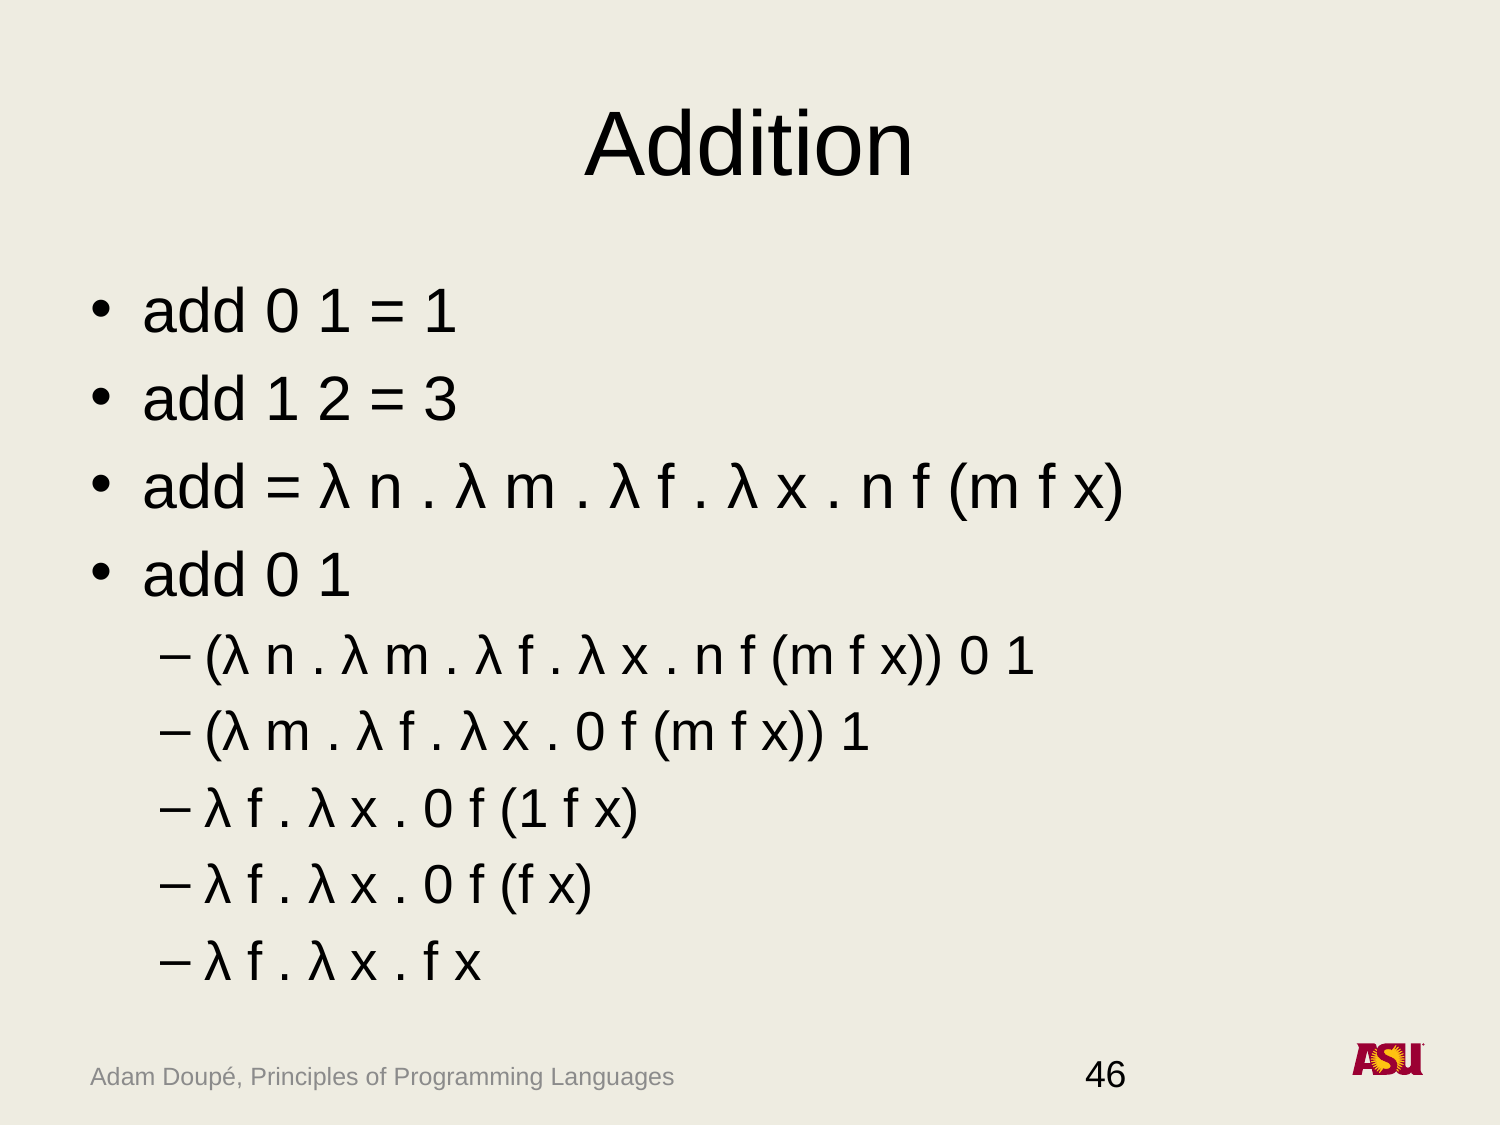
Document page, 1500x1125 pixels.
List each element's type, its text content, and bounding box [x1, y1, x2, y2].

slide_number 46 [1070, 1042, 1421, 1103]
list add 0 1 = 1 add 1 2 = 3 add = λ n . λ m . λ f . λ x . n f (m f x) add 0 1 (λ n . λ m . λ f . λ x . n f (m f x)) 0 1 (λ m . λ f . λ x . 0 f (m f x)) 1 λ f . λ x . 0 f (1 f x) λ f . λ x . 0 f (f x) λ f . λ x . f x [75, 262, 1425, 1005]
title Addition [75, 45, 1425, 233]
